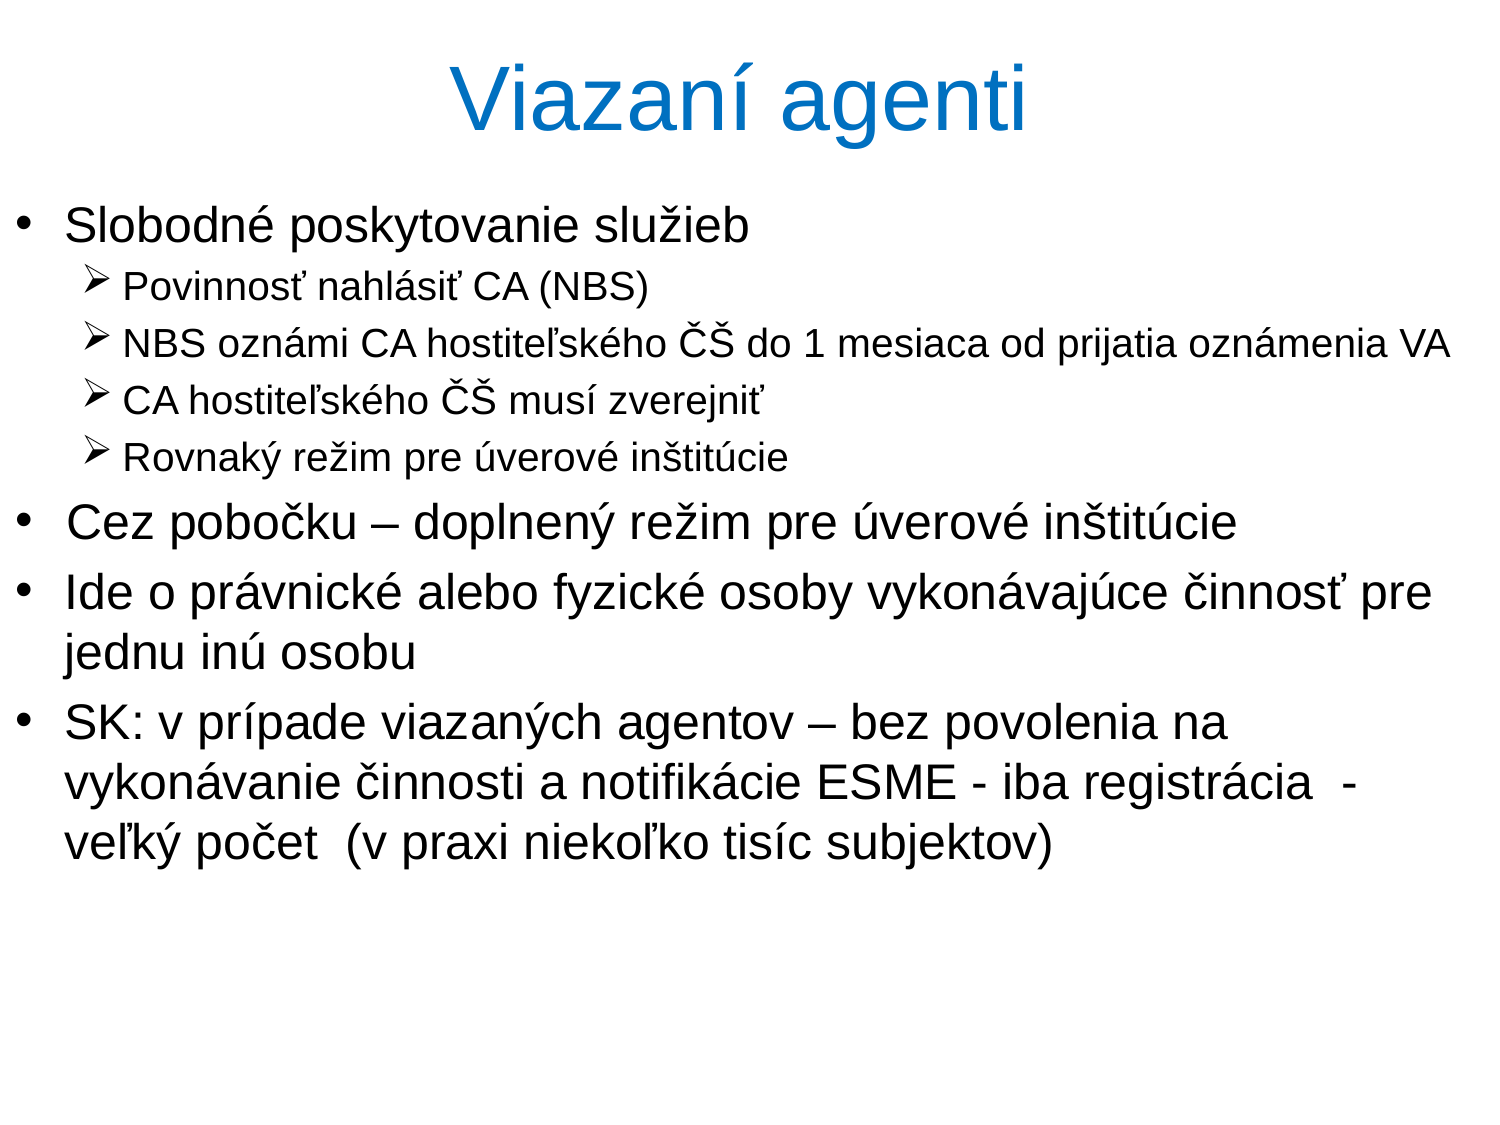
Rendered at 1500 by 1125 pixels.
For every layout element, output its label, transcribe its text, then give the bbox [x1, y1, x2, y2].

list Slobodné poskytovanie služieb Povinnosť nahlásiť CA (NBS) NBS oznámi CA hostiteľského ČŠ do 1 mesiaca od prijatia oznámenia VA CA hostiteľského ČŠ musí zverejniť Rovnaký režim pre úverové inštitúcie Cez pobočku – doplnený režim pre úverové inštitúcie Ide o právnické alebo fyzické osoby vykonávajúce činnosť pre jednu inú osobu SK: v prípade viazaných agentov – bez povolenia na vykonávanie činnosti a notifikácie ESME - iba registrácia -veľký počet (v praxi niekoľko tisíc subjektov) [0, 184, 1471, 1005]
title Viazaní agenti [64, 0, 1415, 184]
